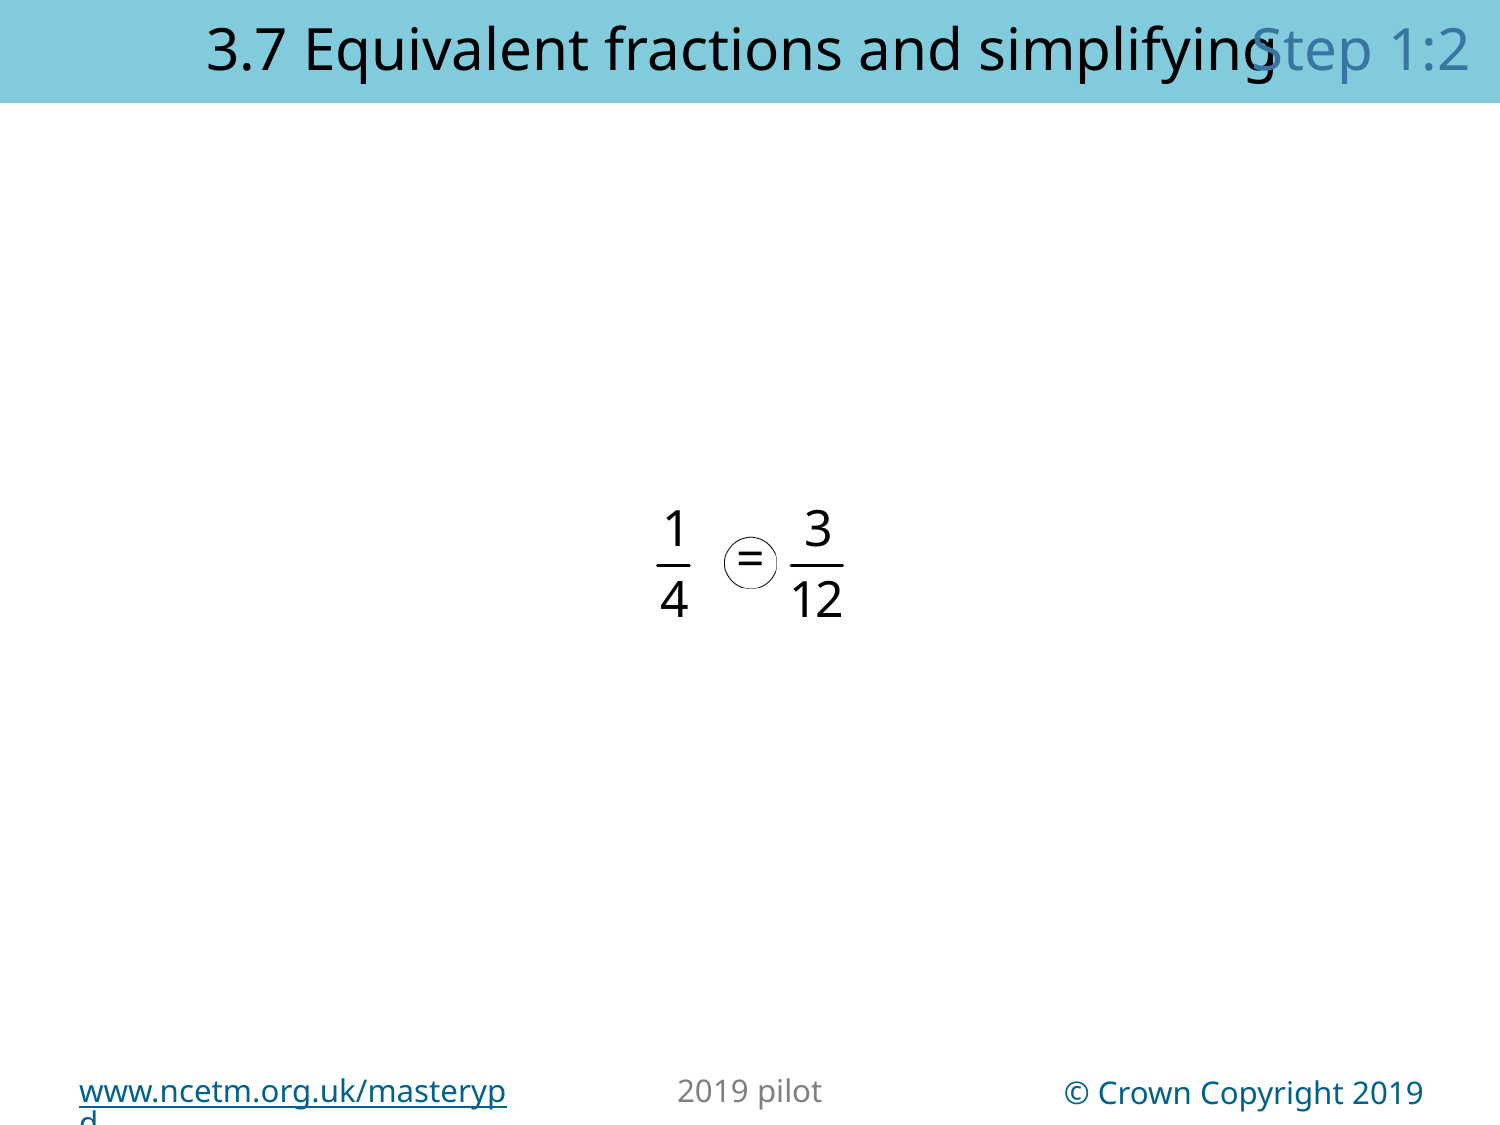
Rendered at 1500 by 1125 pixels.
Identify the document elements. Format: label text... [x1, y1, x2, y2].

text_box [653, 503, 847, 622]
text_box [734, 551, 770, 581]
list Step 1:2 [0, 0, 1500, 104]
picture [723, 536, 777, 589]
